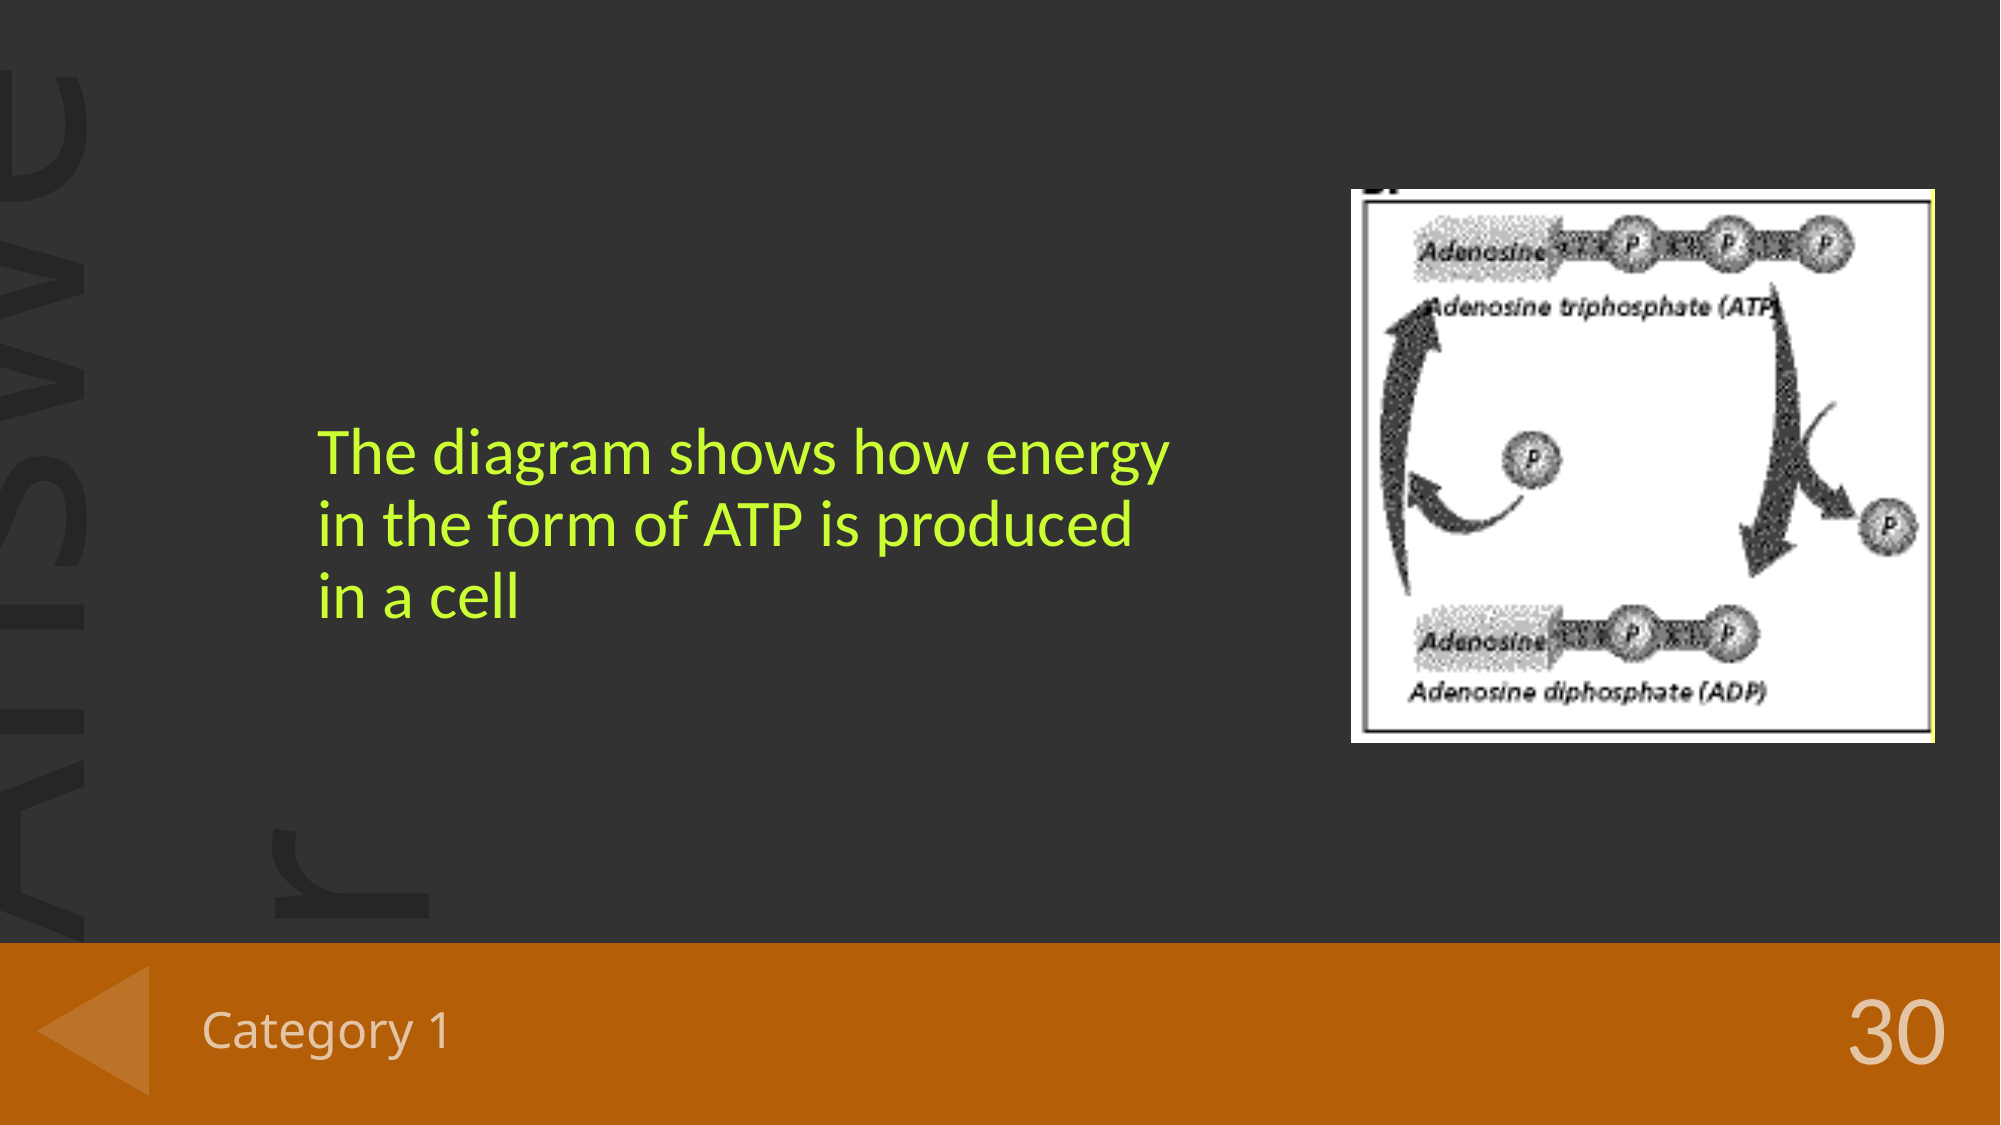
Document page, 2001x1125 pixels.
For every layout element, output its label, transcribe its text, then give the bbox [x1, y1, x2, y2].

list 30 [1494, 967, 1963, 1097]
picture [1351, 189, 1935, 743]
title Category 1 [185, 967, 1494, 1097]
list The diagram shows how energy in the form of ATP is produced in a cell [302, 307, 1204, 743]
